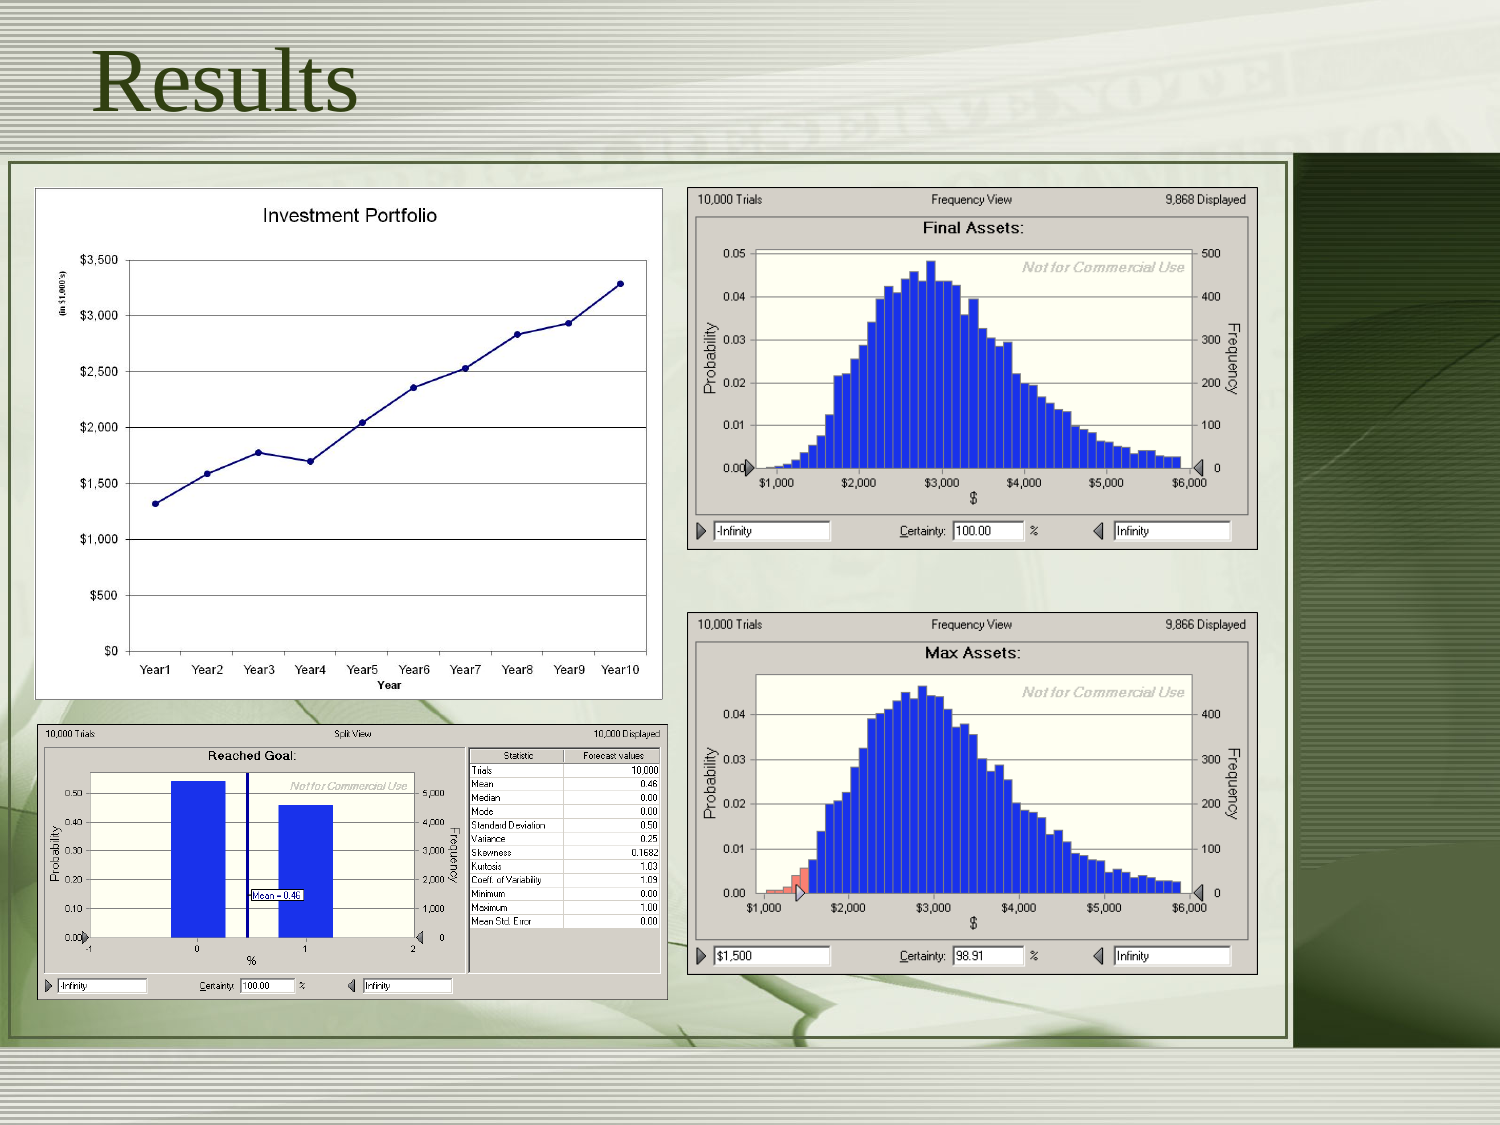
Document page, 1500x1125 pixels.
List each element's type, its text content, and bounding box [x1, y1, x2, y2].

picture [0, 0, 1500, 1125]
title Results [74, 0, 1288, 151]
